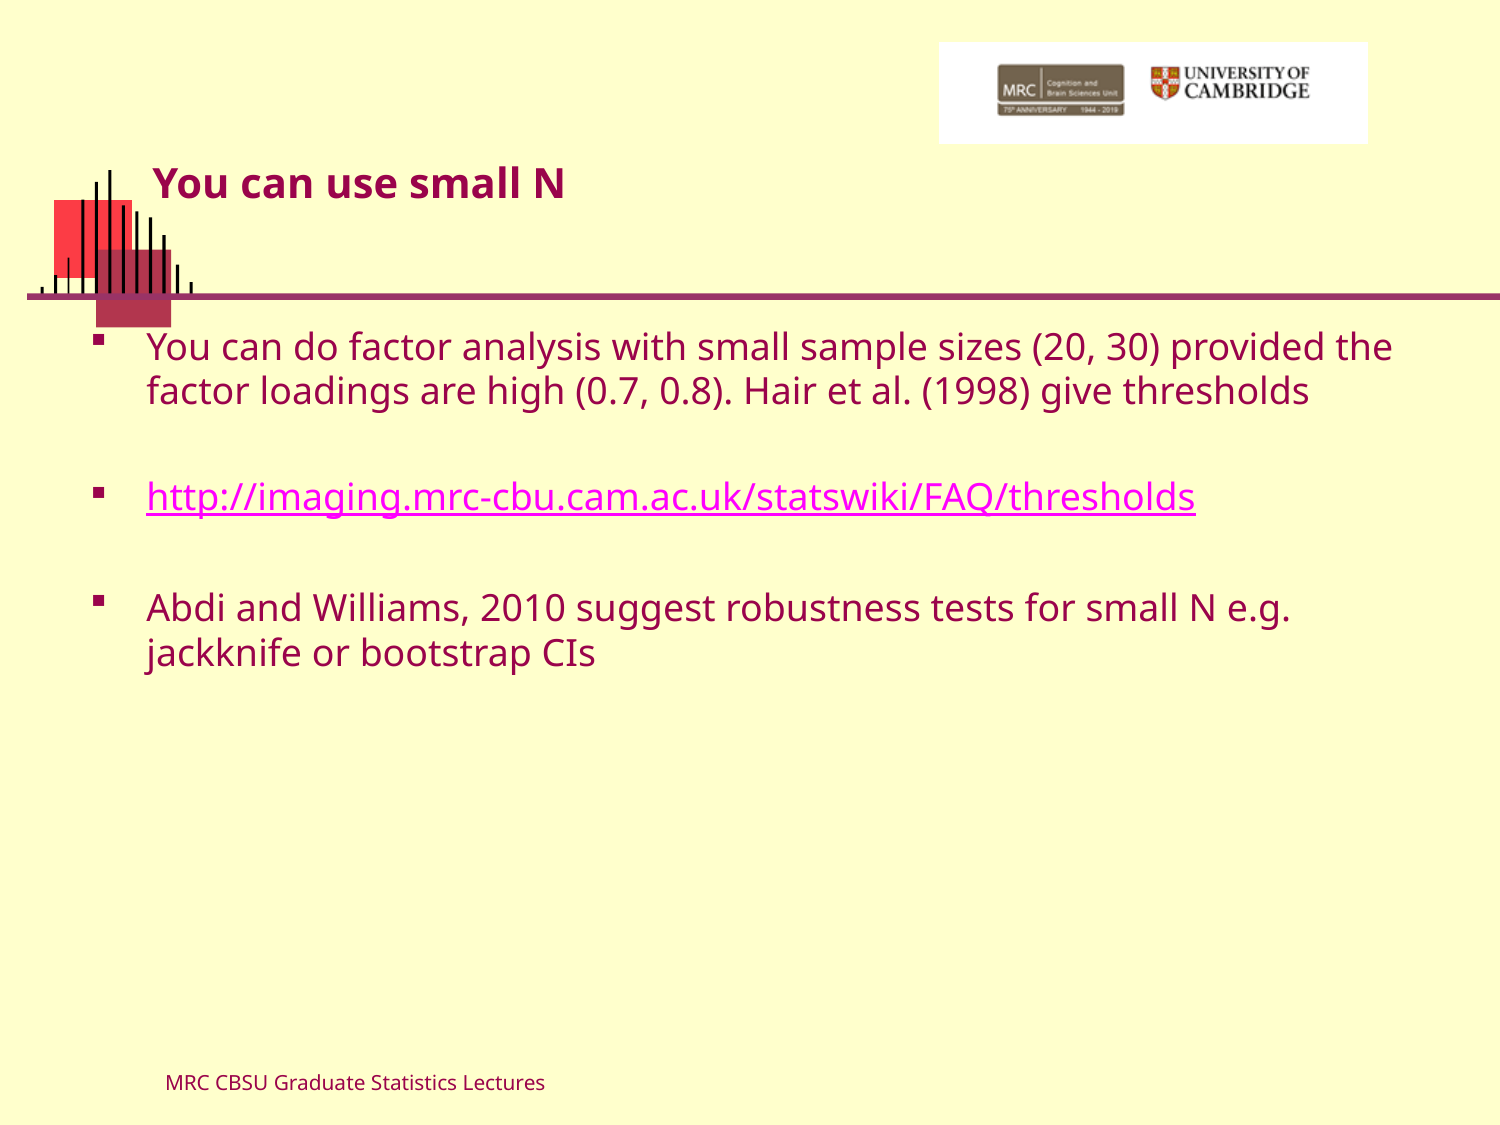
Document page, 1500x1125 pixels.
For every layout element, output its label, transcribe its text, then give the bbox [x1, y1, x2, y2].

list You can do factor analysis with small sample sizes (20, 30) provided the factor loadings are high (0.7, 0.8). Hair et al. (1998) give thresholds http://imaging.mrc-cbu.cam.ac.uk/statswiki/FAQ/thresholds Abdi and Williams, 2010 suggest robustness tests for small N e.g. jackknife or bootstrap CIs [75, 262, 1425, 1038]
picture [939, 42, 1368, 144]
footer MRC CBSU Graduate Statistics Lectures [149, 1062, 988, 1101]
title You can use small N [137, 137, 988, 233]
